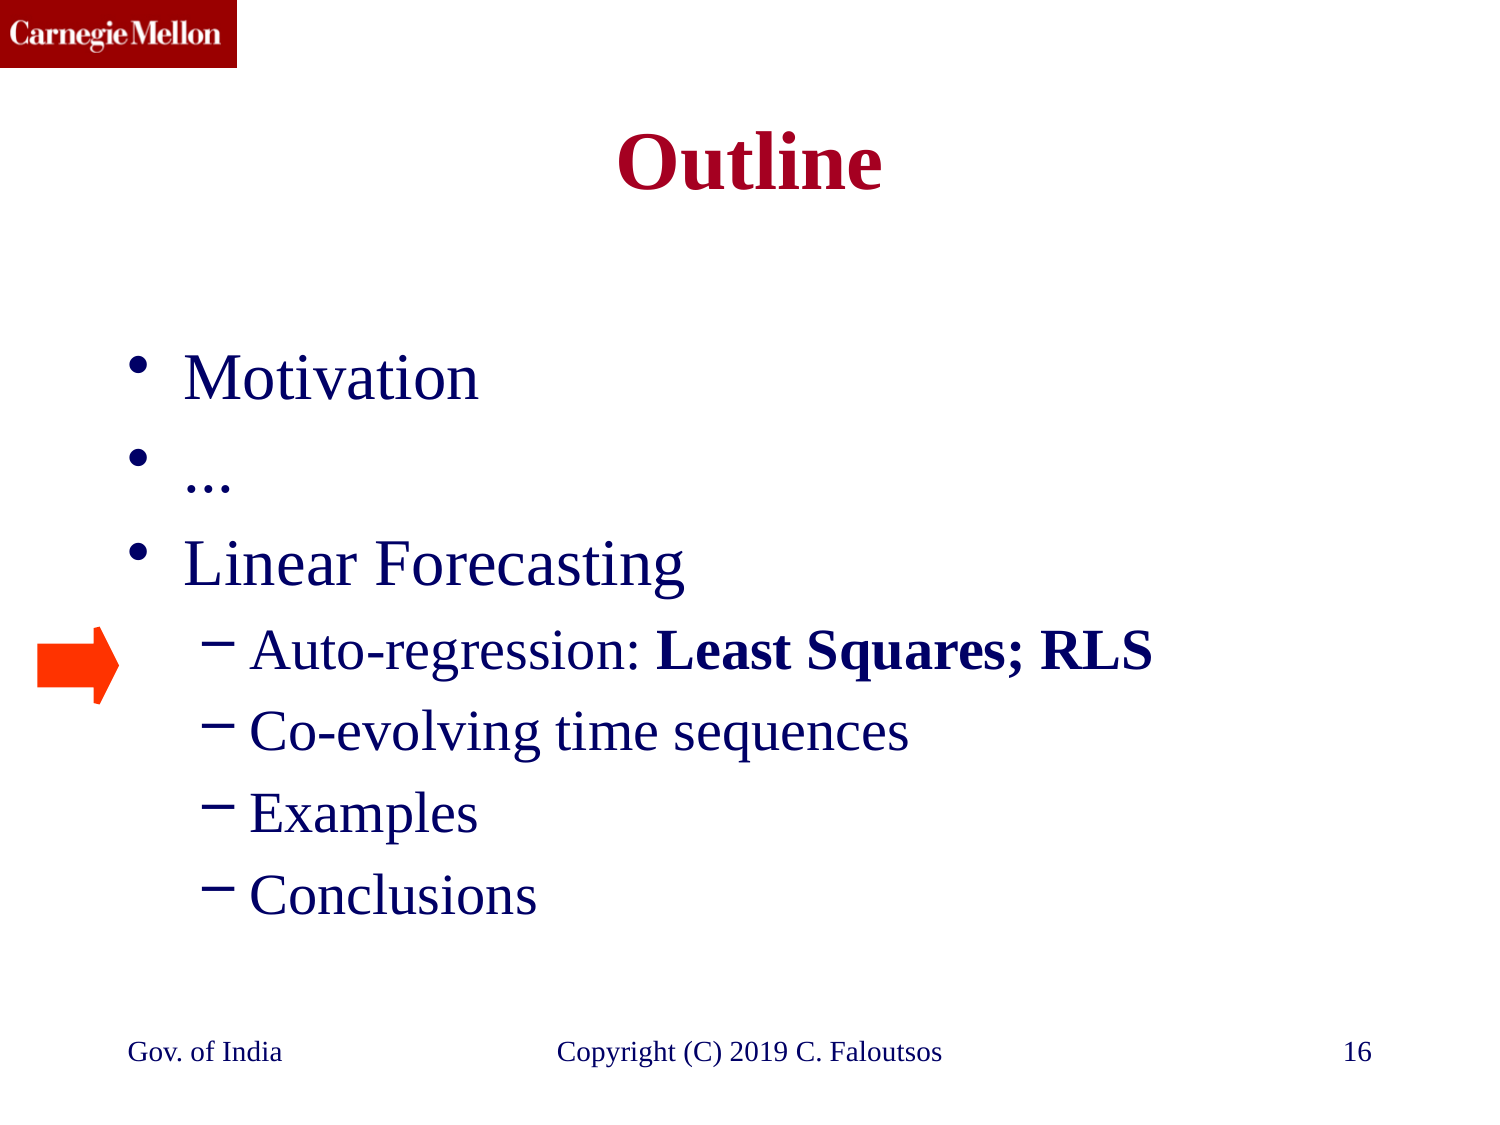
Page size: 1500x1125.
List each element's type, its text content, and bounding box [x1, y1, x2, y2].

slide_number Gov. of India [112, 1024, 426, 1101]
list Motivation ... Linear Forecasting Auto-regression: Least Squares; RLS Co-evolving time sequences Examples Conclusions [112, 324, 1451, 1001]
slide_number 16 [1074, 1024, 1388, 1101]
picture [0, 0, 237, 68]
footer Copyright (C) 2019 C. Faloutsos [512, 1024, 988, 1101]
text_box [40, 628, 116, 704]
title Outline [112, 99, 1388, 213]
